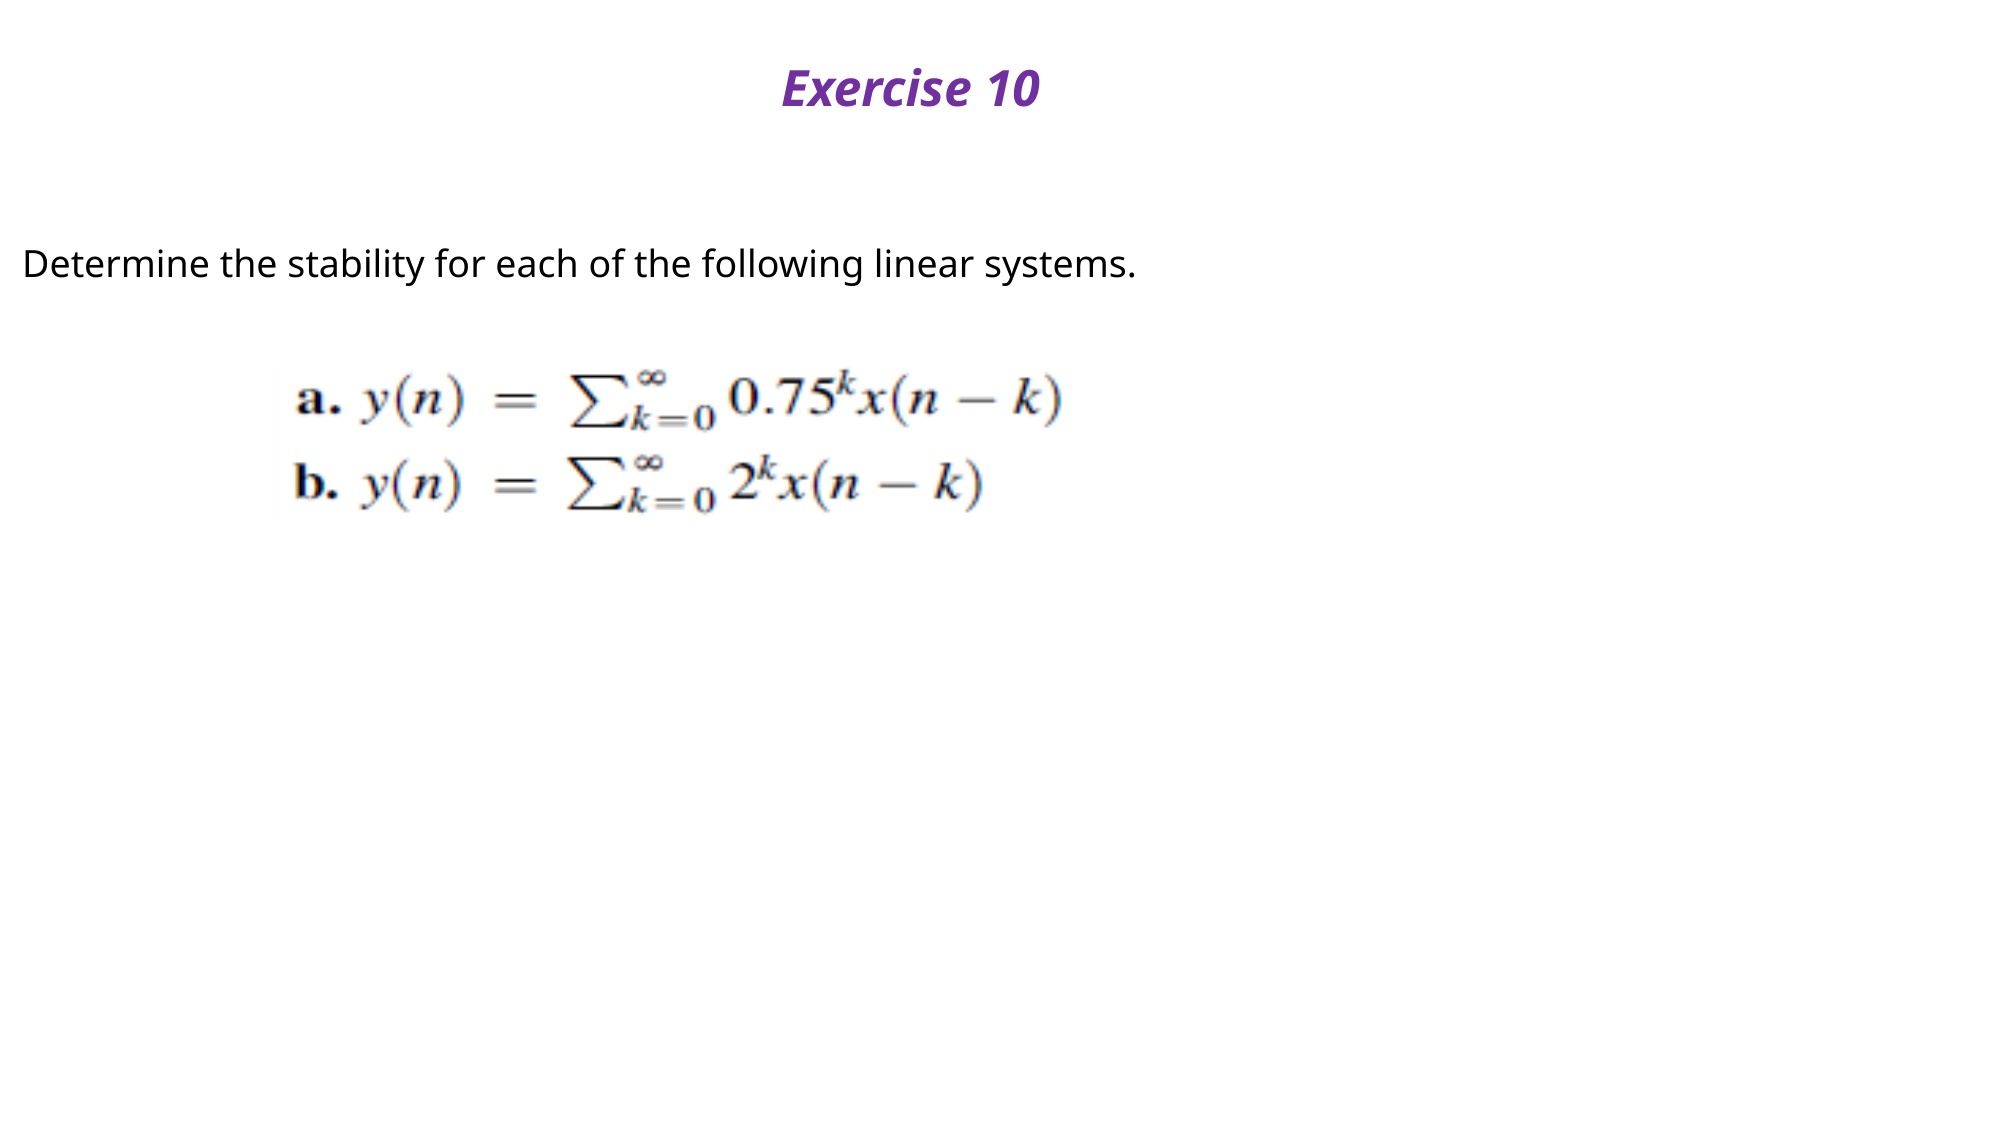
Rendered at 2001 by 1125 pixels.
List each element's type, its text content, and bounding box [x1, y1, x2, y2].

picture [278, 365, 1065, 524]
text_box Determine the stability for each of the following linear systems. [7, 229, 1709, 293]
text_box Exercise 10 [766, 45, 1055, 124]
